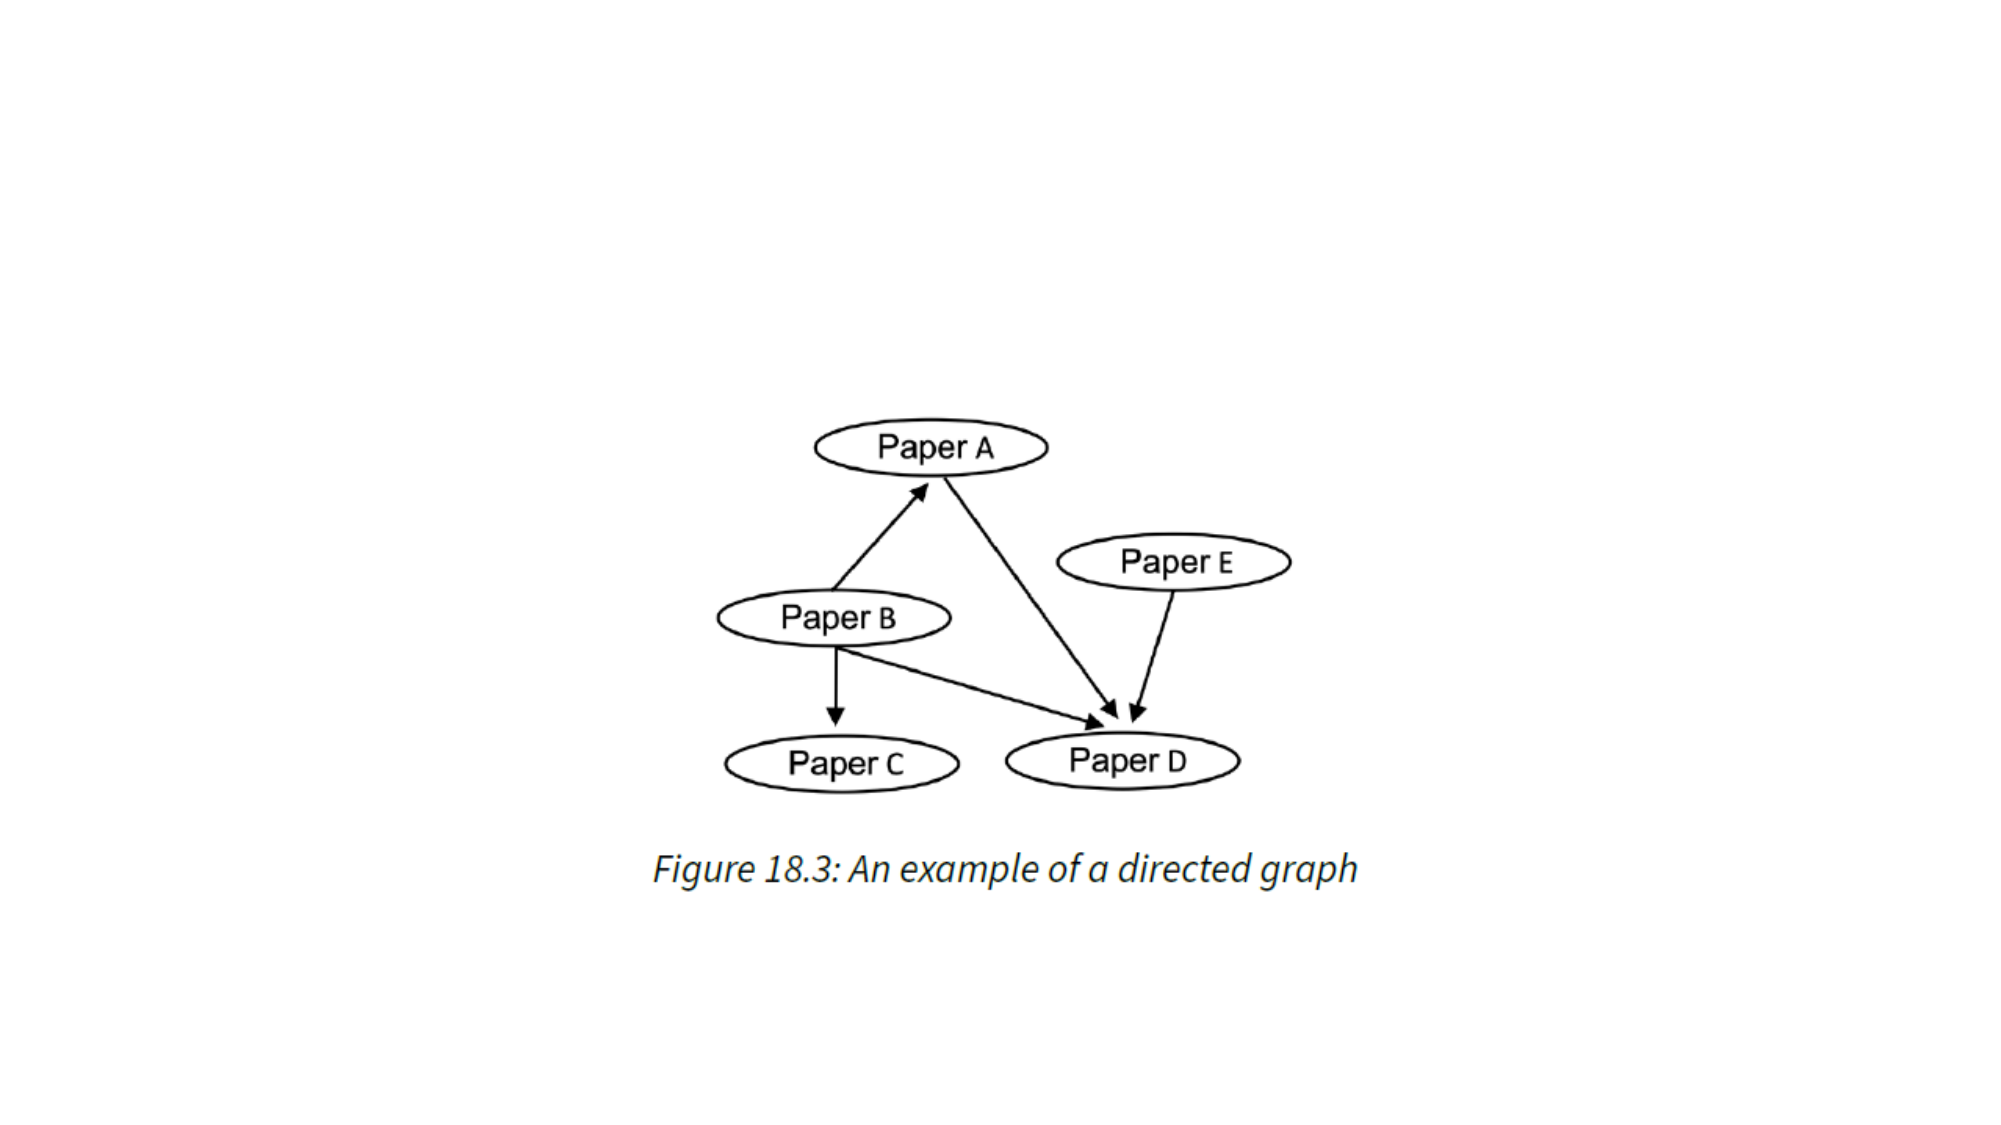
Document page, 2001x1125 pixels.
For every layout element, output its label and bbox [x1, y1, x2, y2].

list [622, 403, 1378, 909]
